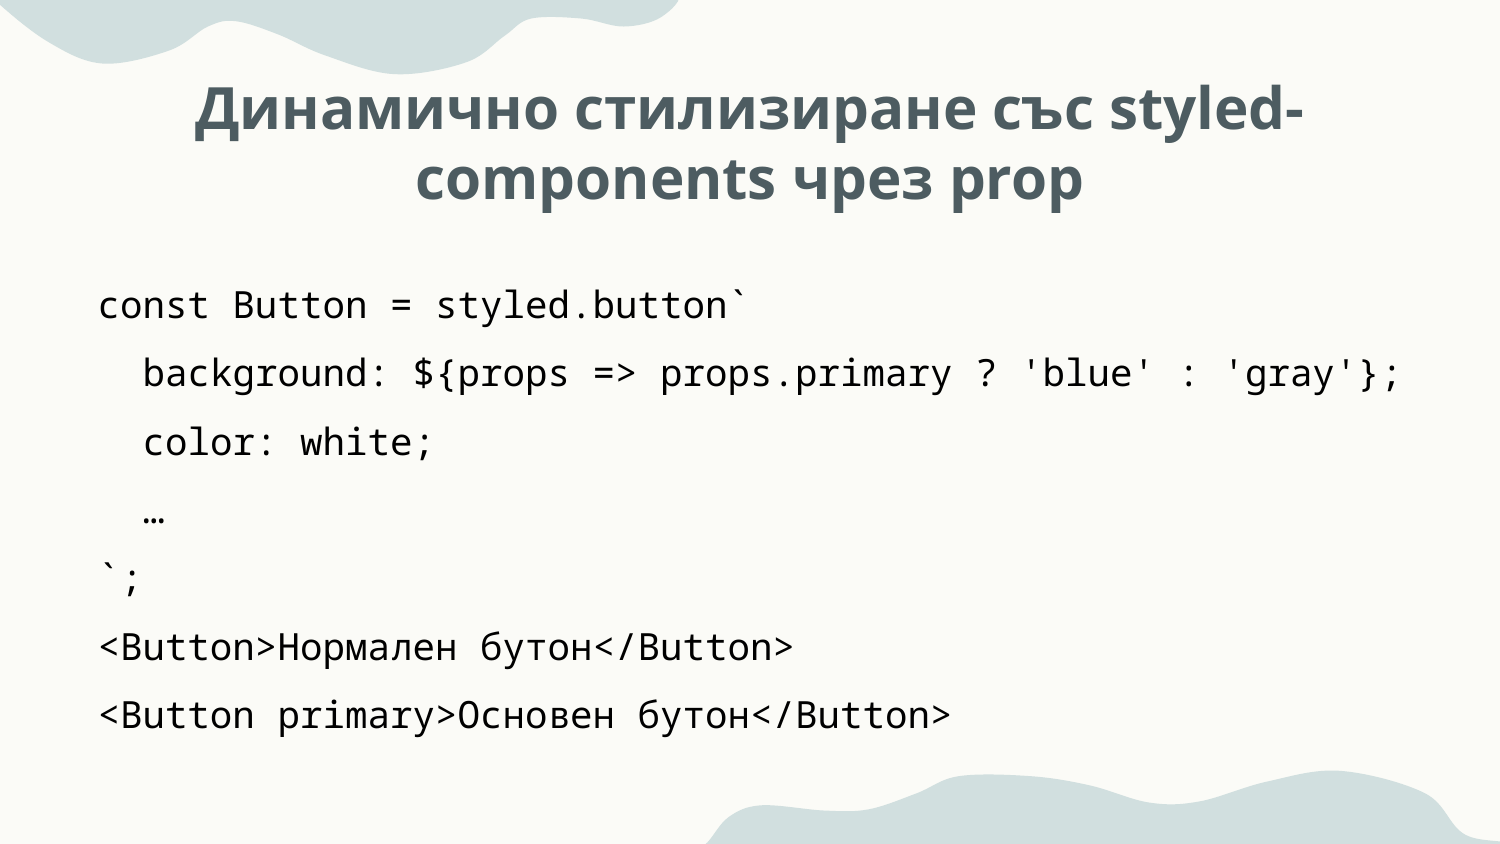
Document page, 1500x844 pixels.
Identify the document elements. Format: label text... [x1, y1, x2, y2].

title Динамично стилизиране със styled-components чрез prop [122, 68, 1378, 226]
text_box const Button = styled.button` background: ${props => props.primary ? 'blue' : 'gray'}; color: white; … `; <Button>Нормален бутон</Button> <Button primary>Основен бутон</Button> [82, 266, 1418, 744]
